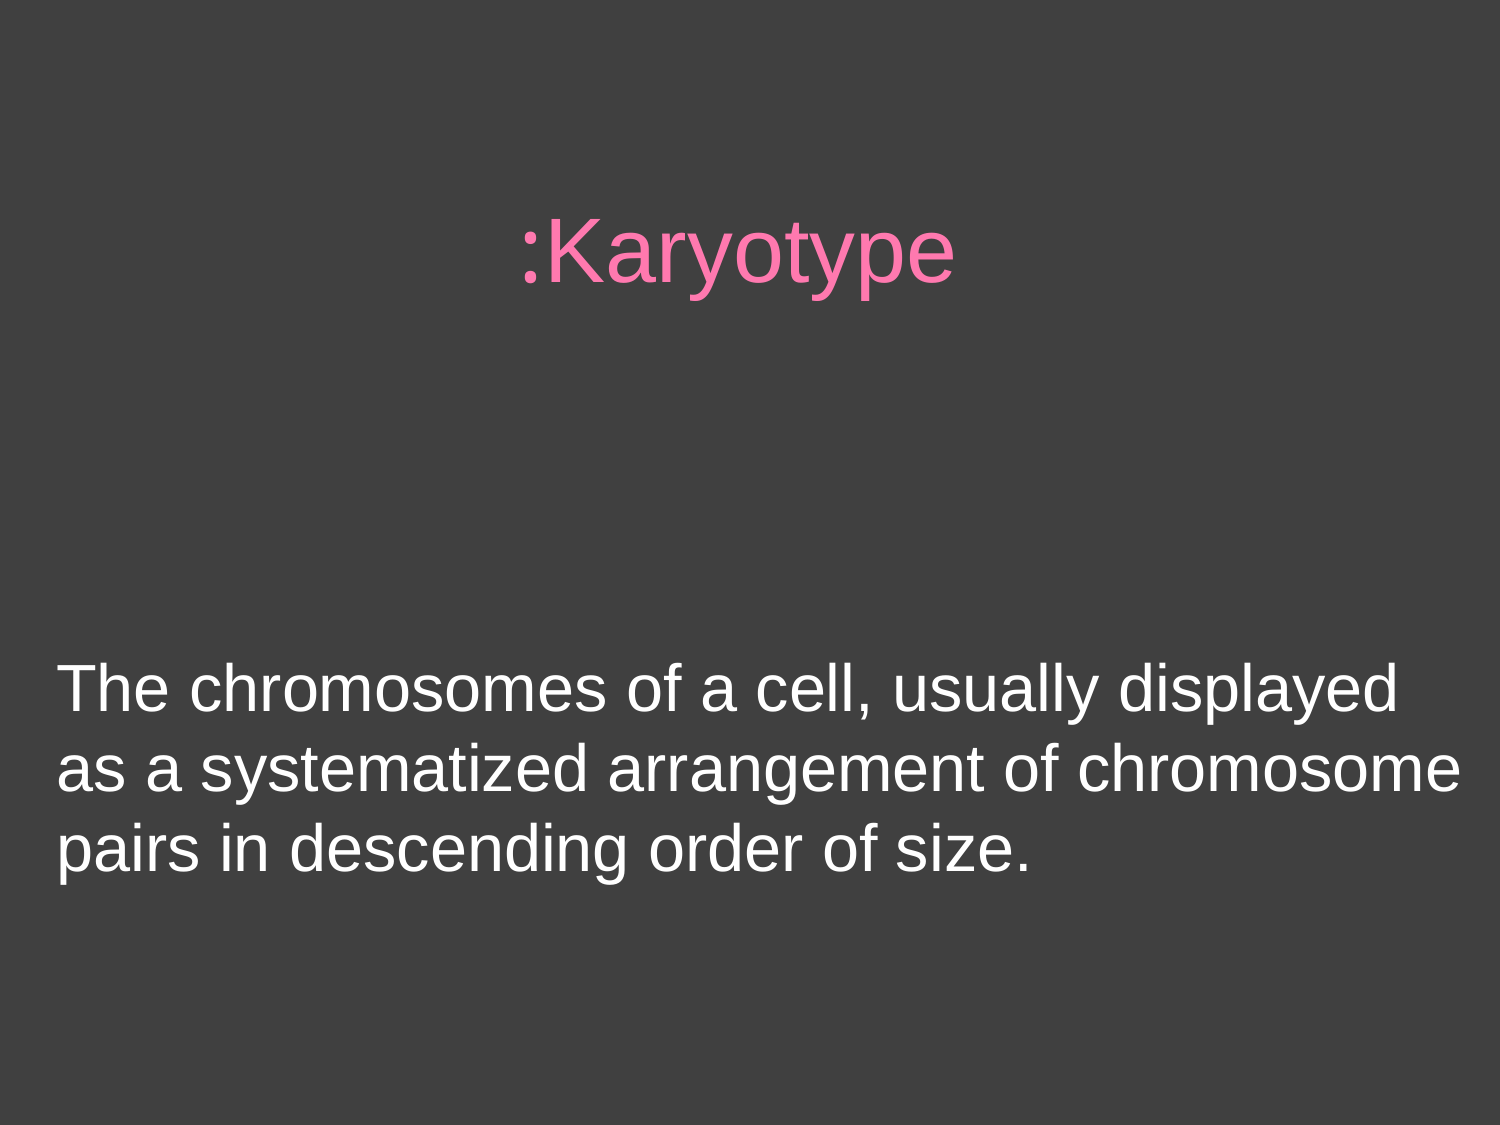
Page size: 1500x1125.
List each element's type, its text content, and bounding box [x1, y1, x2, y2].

subtitle The chromosomes of a cell, usually displayed as a systematized arrangement of chromosome pairs in descending order of size. [41, 637, 1500, 925]
title Karyotype: [100, 125, 1376, 367]
